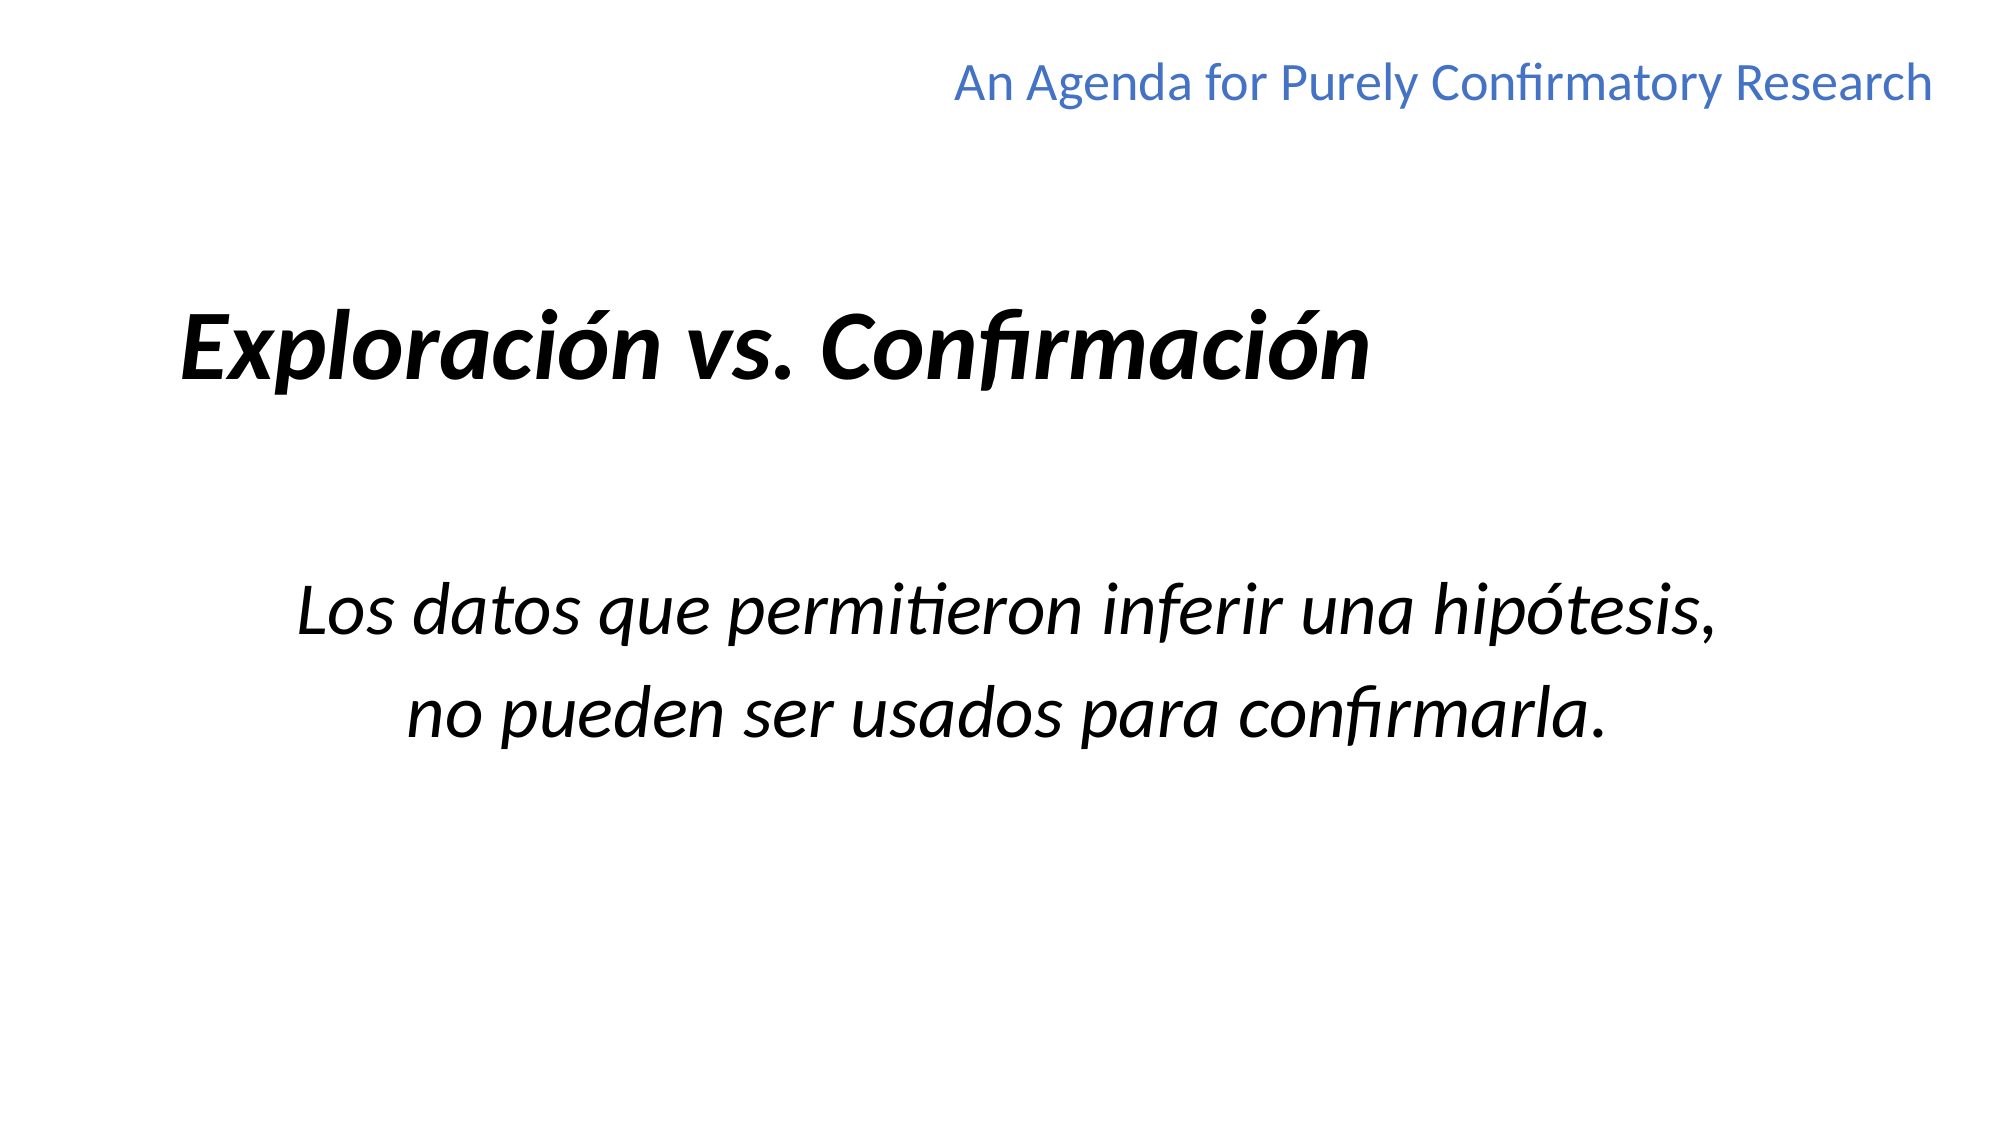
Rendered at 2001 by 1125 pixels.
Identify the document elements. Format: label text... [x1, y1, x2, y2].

text_box Exploración vs. Confirmación [164, 212, 1890, 968]
text_box An Agenda for Purely Confirmatory Research [939, 0, 2000, 192]
text_box Los datos que permitieron inferir una hipótesis, no pueden ser usados para confirmarla. [277, 538, 1740, 843]
